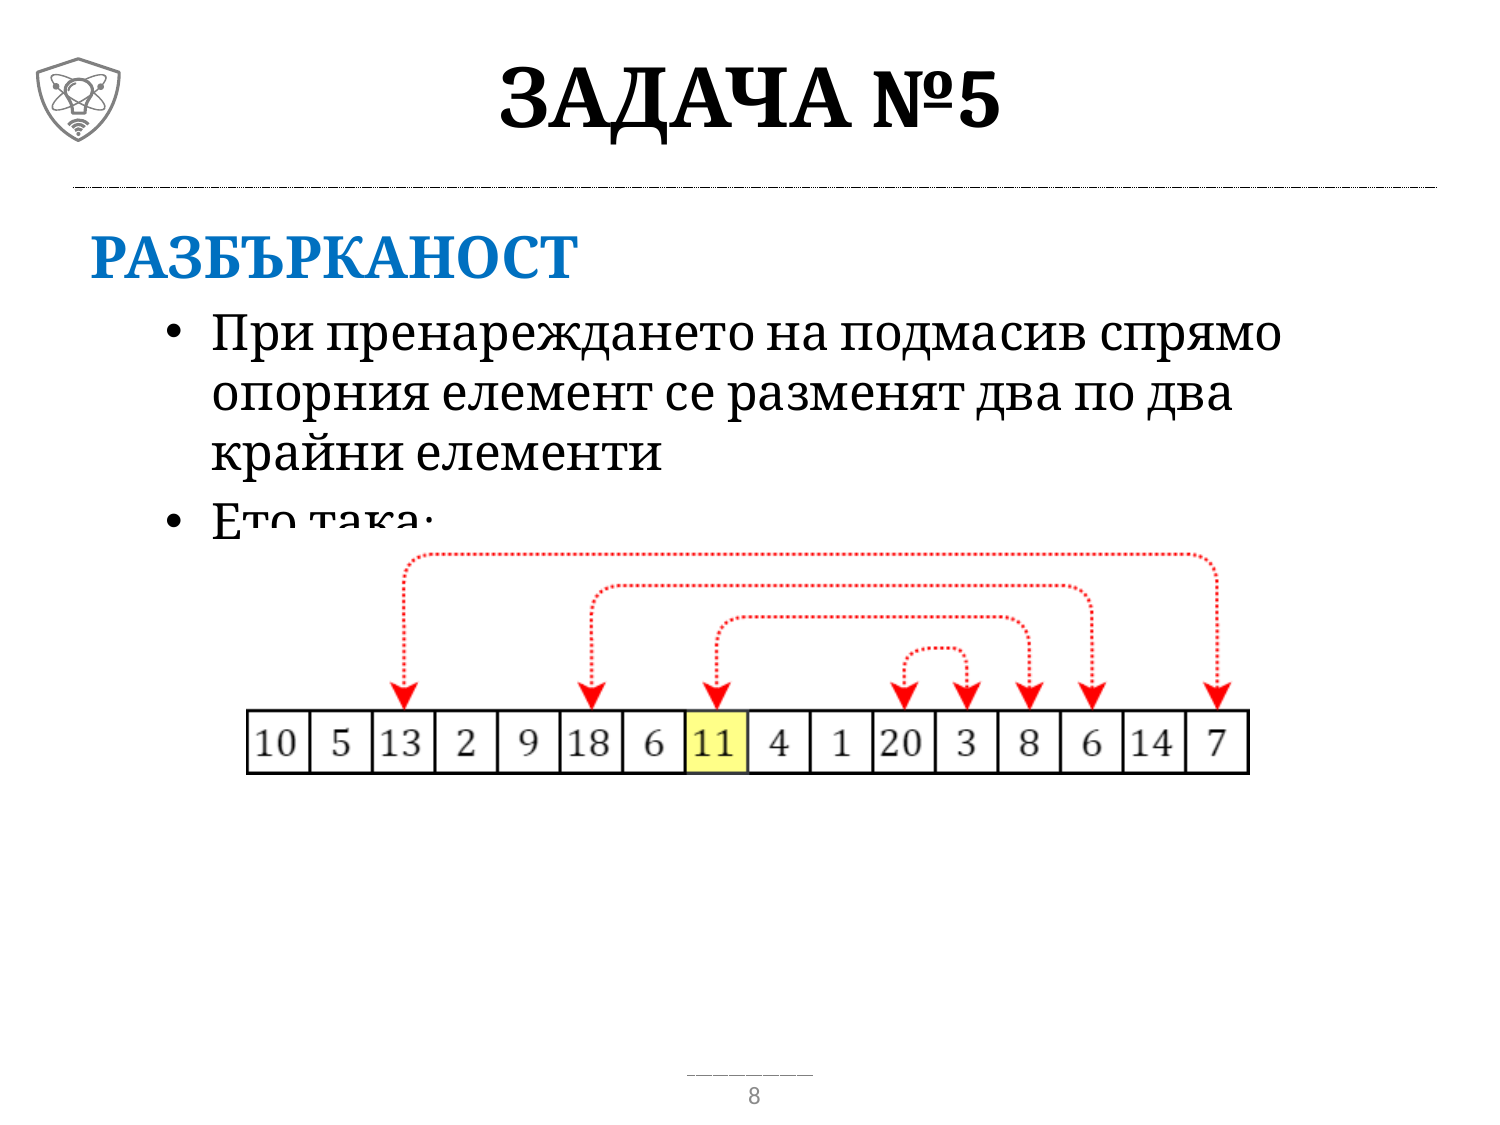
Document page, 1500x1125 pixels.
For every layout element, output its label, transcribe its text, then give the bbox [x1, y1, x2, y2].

picture [246, 527, 1251, 776]
title Задача №5 [0, 0, 1500, 188]
slide_number 8 [579, 1065, 930, 1125]
list Разбърканост При пренареждането на подмасив спрямо опорния елемент се разменят два по два крайни елементи Ето така: [75, 212, 1450, 1063]
